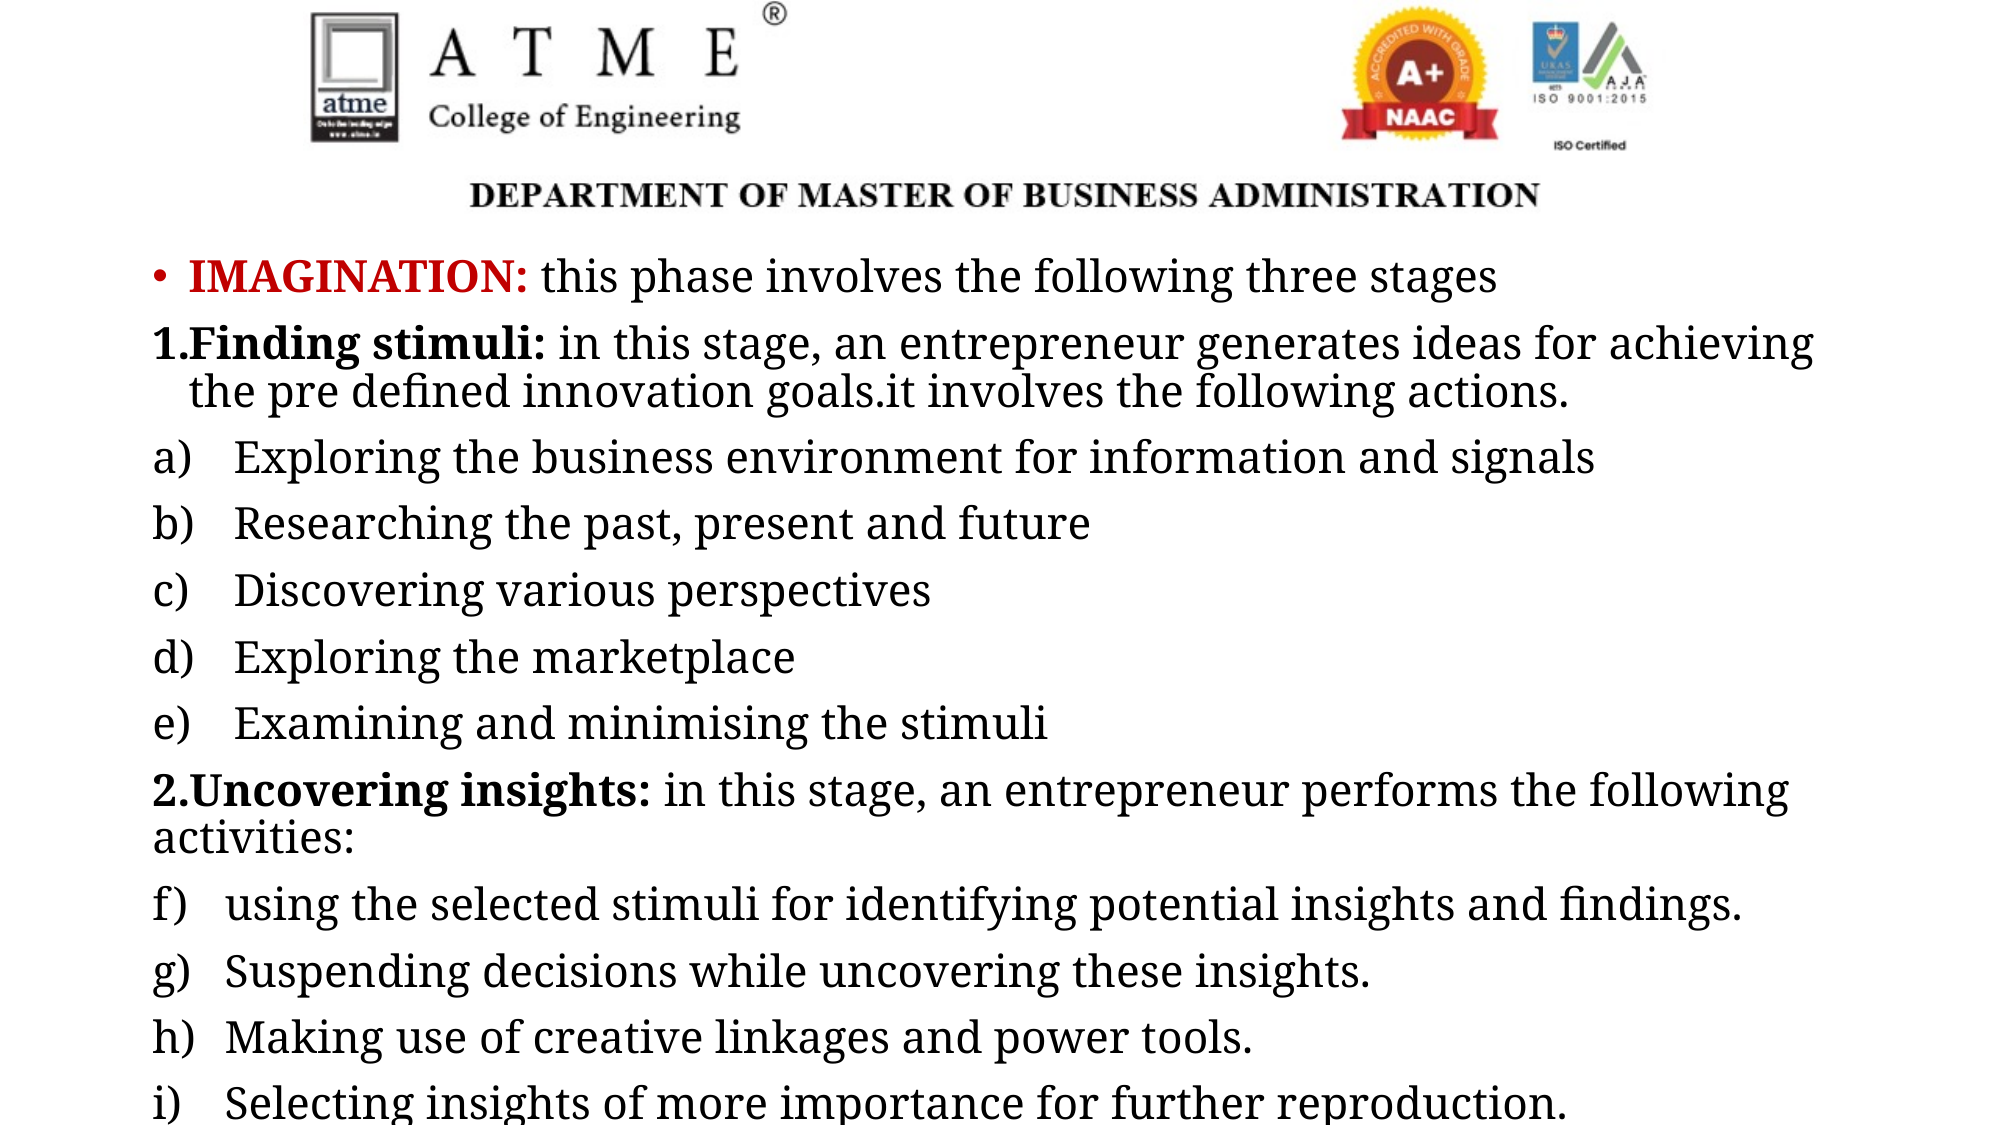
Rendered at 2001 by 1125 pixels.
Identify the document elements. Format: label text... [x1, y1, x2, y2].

picture [303, 0, 1697, 215]
list IMAGINATION: this phase involves the following three stages Finding stimuli: in this stage, an entrepreneur generates ideas for achieving the pre defined innovation goals.it involves the following actions. Exploring the business environment for information and signals Researching the past, present and future Discovering various perspectives Exploring the marketplace Examining and minimising the stimuli 2.Uncovering insights: in this stage, an entrepreneur performs the following activities: using the selected stimuli for identifying potential insights and findings. Suspending decisions while uncovering these insights. Making use of creative linkages and power tools. Selecting insights of more importance for further reproduction. [137, 246, 1863, 1125]
